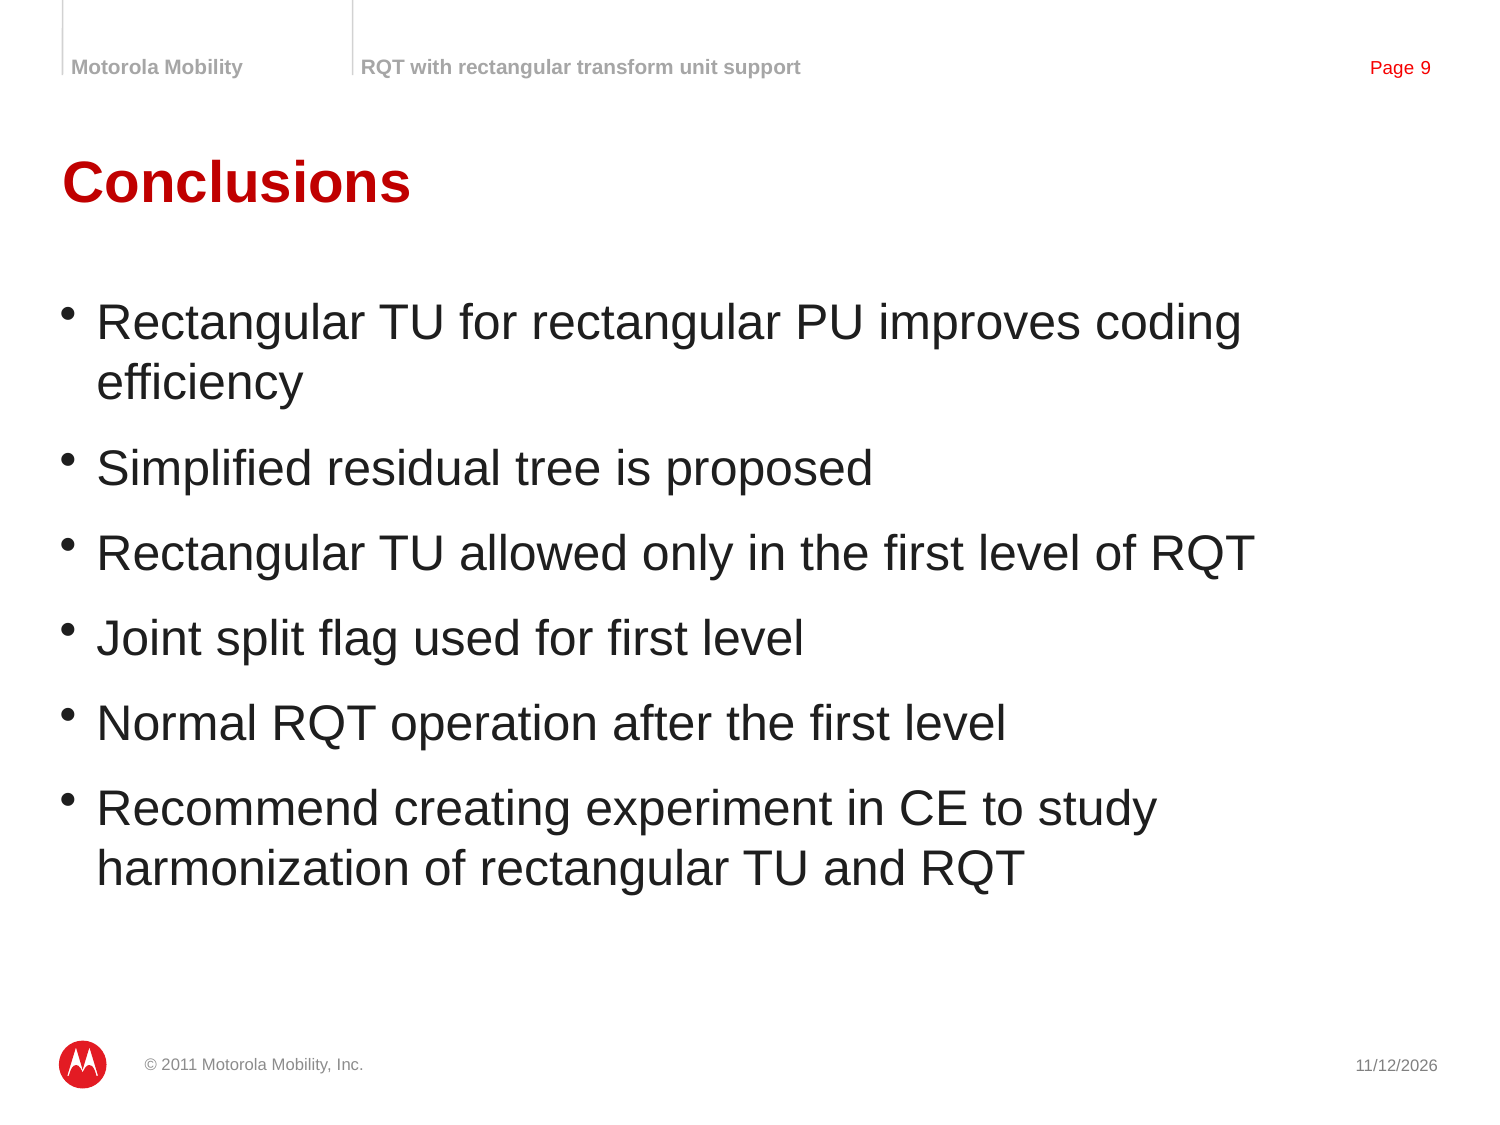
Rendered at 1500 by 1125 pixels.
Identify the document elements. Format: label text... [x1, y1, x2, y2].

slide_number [1347, 1043, 1447, 1087]
list Rectangular TU for rectangular PU improves coding efficiency Simplified residual tree is proposed Rectangular TU allowed only in the first level of RQT Joint split flag used for first level Normal RQT operation after the first level Recommend creating experiment in CE to study harmonization of rectangular TU and RQT [59, 289, 1436, 936]
footer © 2011 Motorola Mobility, Inc. [129, 1041, 605, 1086]
title Conclusions [62, 78, 1439, 215]
